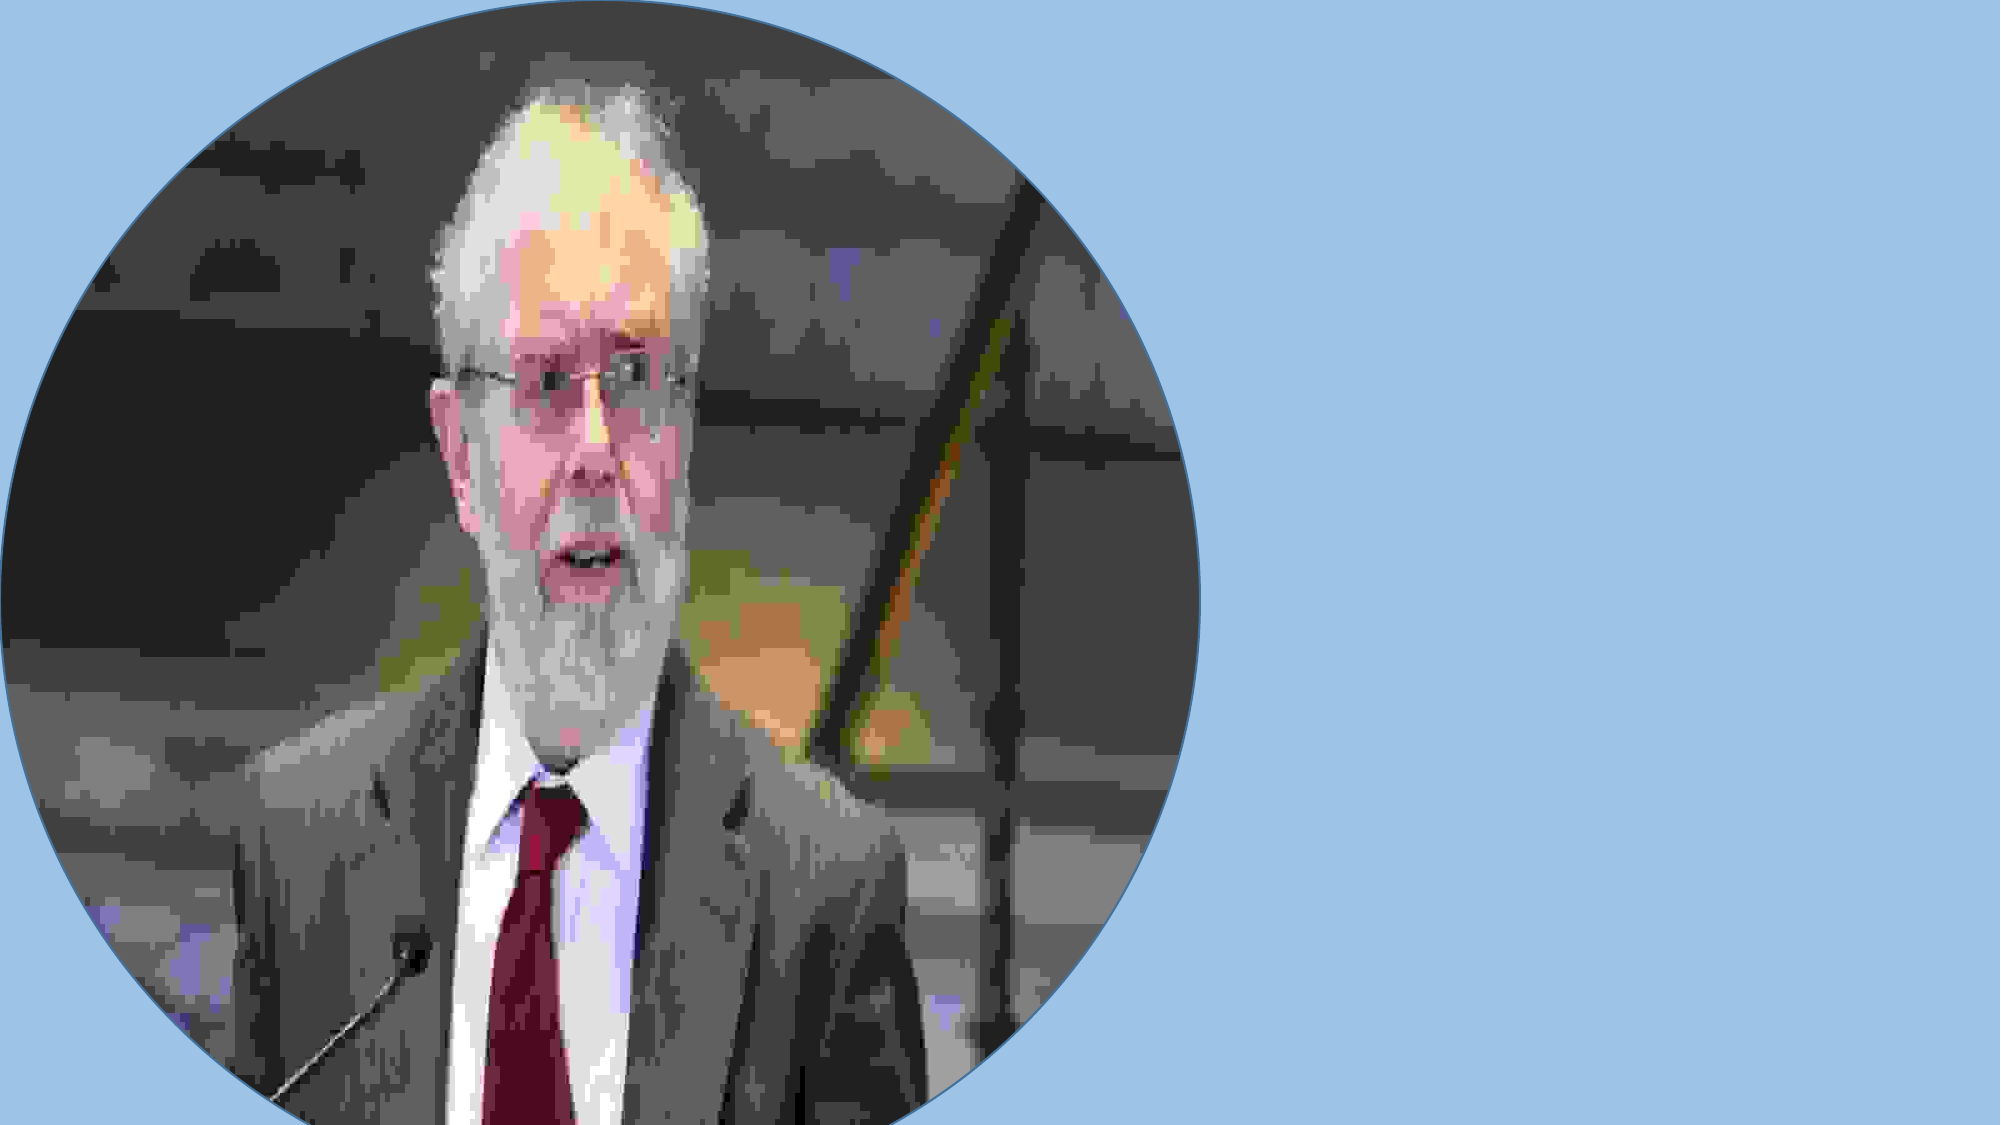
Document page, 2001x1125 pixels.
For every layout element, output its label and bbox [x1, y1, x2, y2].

text_box [0, 0, 1201, 1125]
